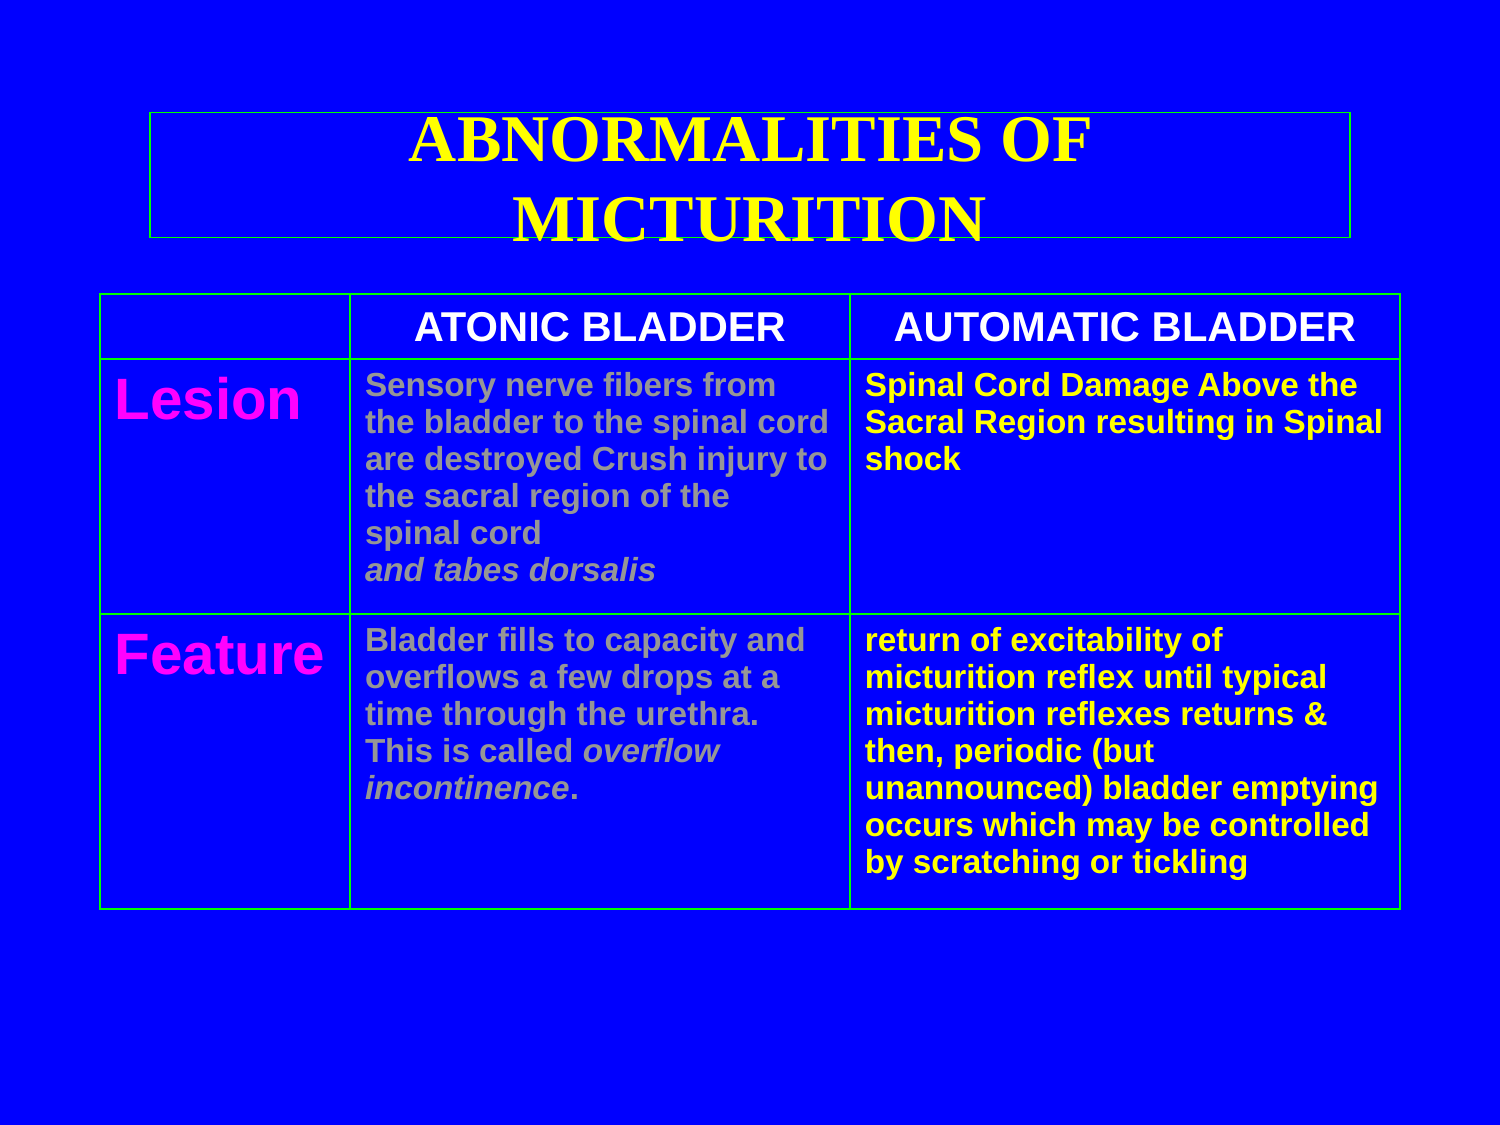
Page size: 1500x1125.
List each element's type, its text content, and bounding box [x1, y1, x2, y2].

text_box ABNORMALITIES OF MICTURITION [149, 112, 1350, 238]
table_cell Lesion [101, 360, 349, 613]
table_cell Spinal Cord Damage Above the Sacral Region resulting in Spinal shock [851, 360, 1399, 613]
table_cell return of excitability of micturition reflex until typical micturition reflexes returns & then, periodic (but unannounced) bladder emptying occurs which may be controlled by scratching or tickling [851, 615, 1399, 908]
table_cell Bladder fills to capacity and overflows a few drops at a time through the urethra. This is called overflow incontinence. [351, 615, 849, 908]
table_cell Feature [101, 615, 349, 908]
table_header ATONIC BLADDER [351, 295, 849, 358]
table_header AUTOMATIC BLADDER [851, 295, 1399, 358]
table_header [101, 295, 349, 358]
table_cell Sensory nerve fibers from the bladder to the spinal cord are destroyed Crush injury to the sacral region of the spinal cord and tabes dorsalis [351, 360, 849, 613]
